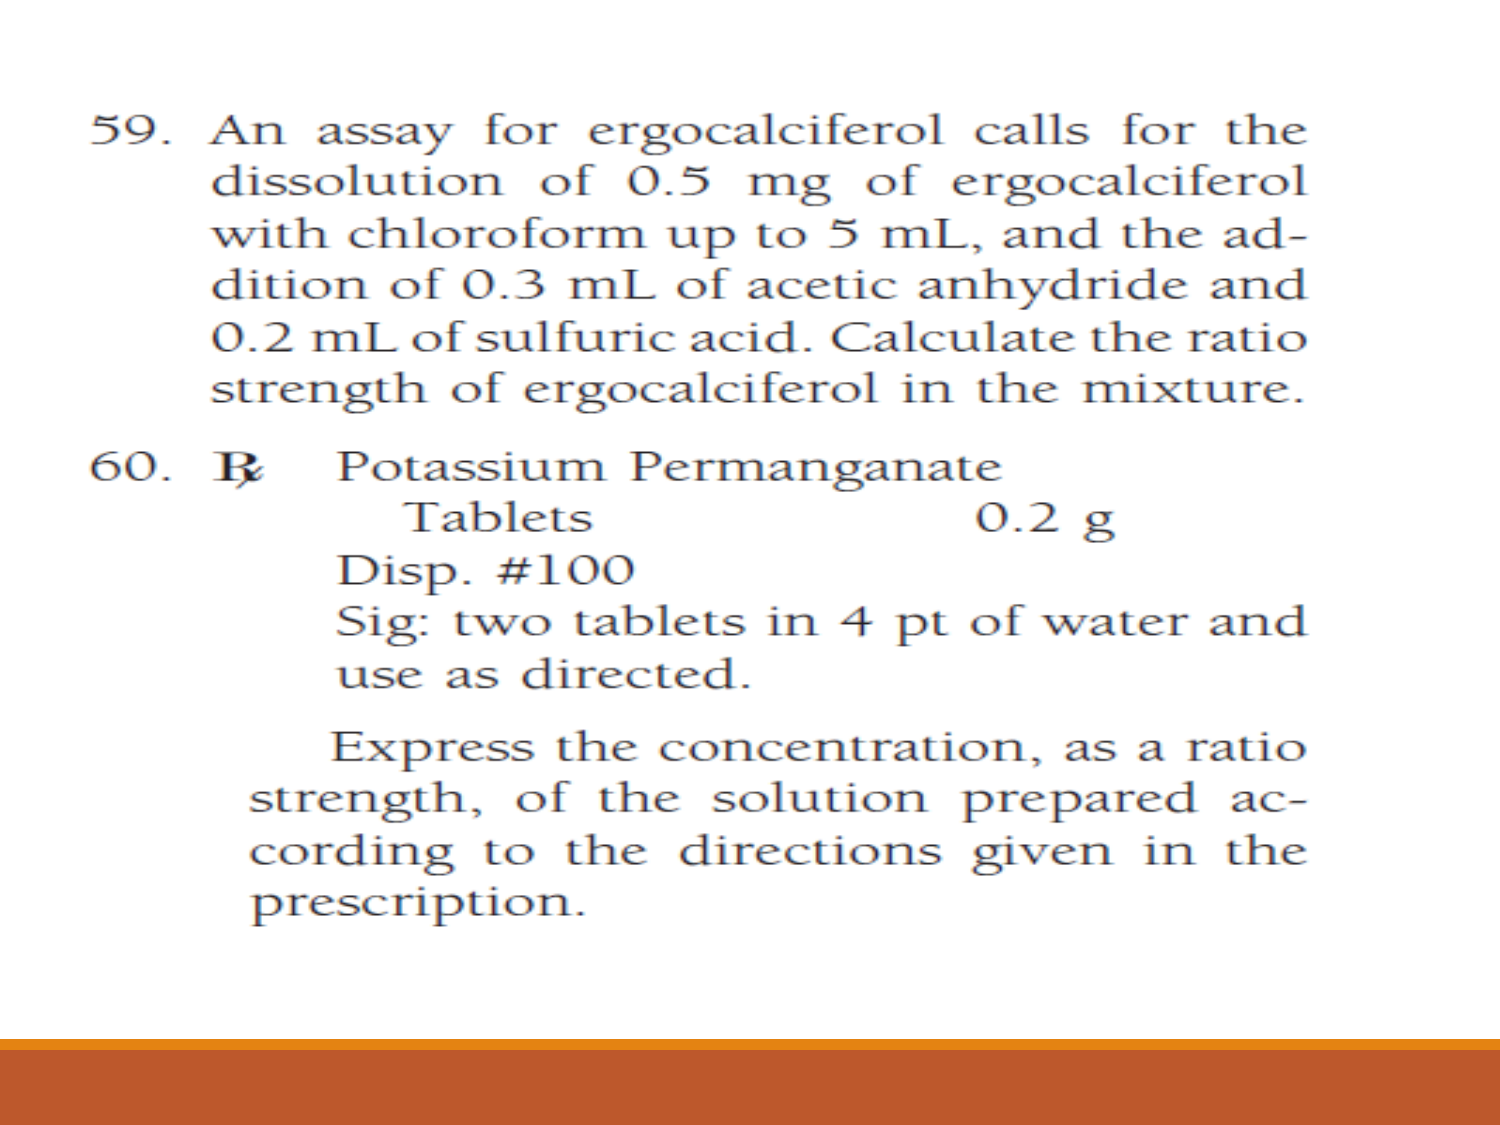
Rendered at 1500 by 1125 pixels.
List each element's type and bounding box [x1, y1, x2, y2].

picture [61, 99, 1401, 946]
